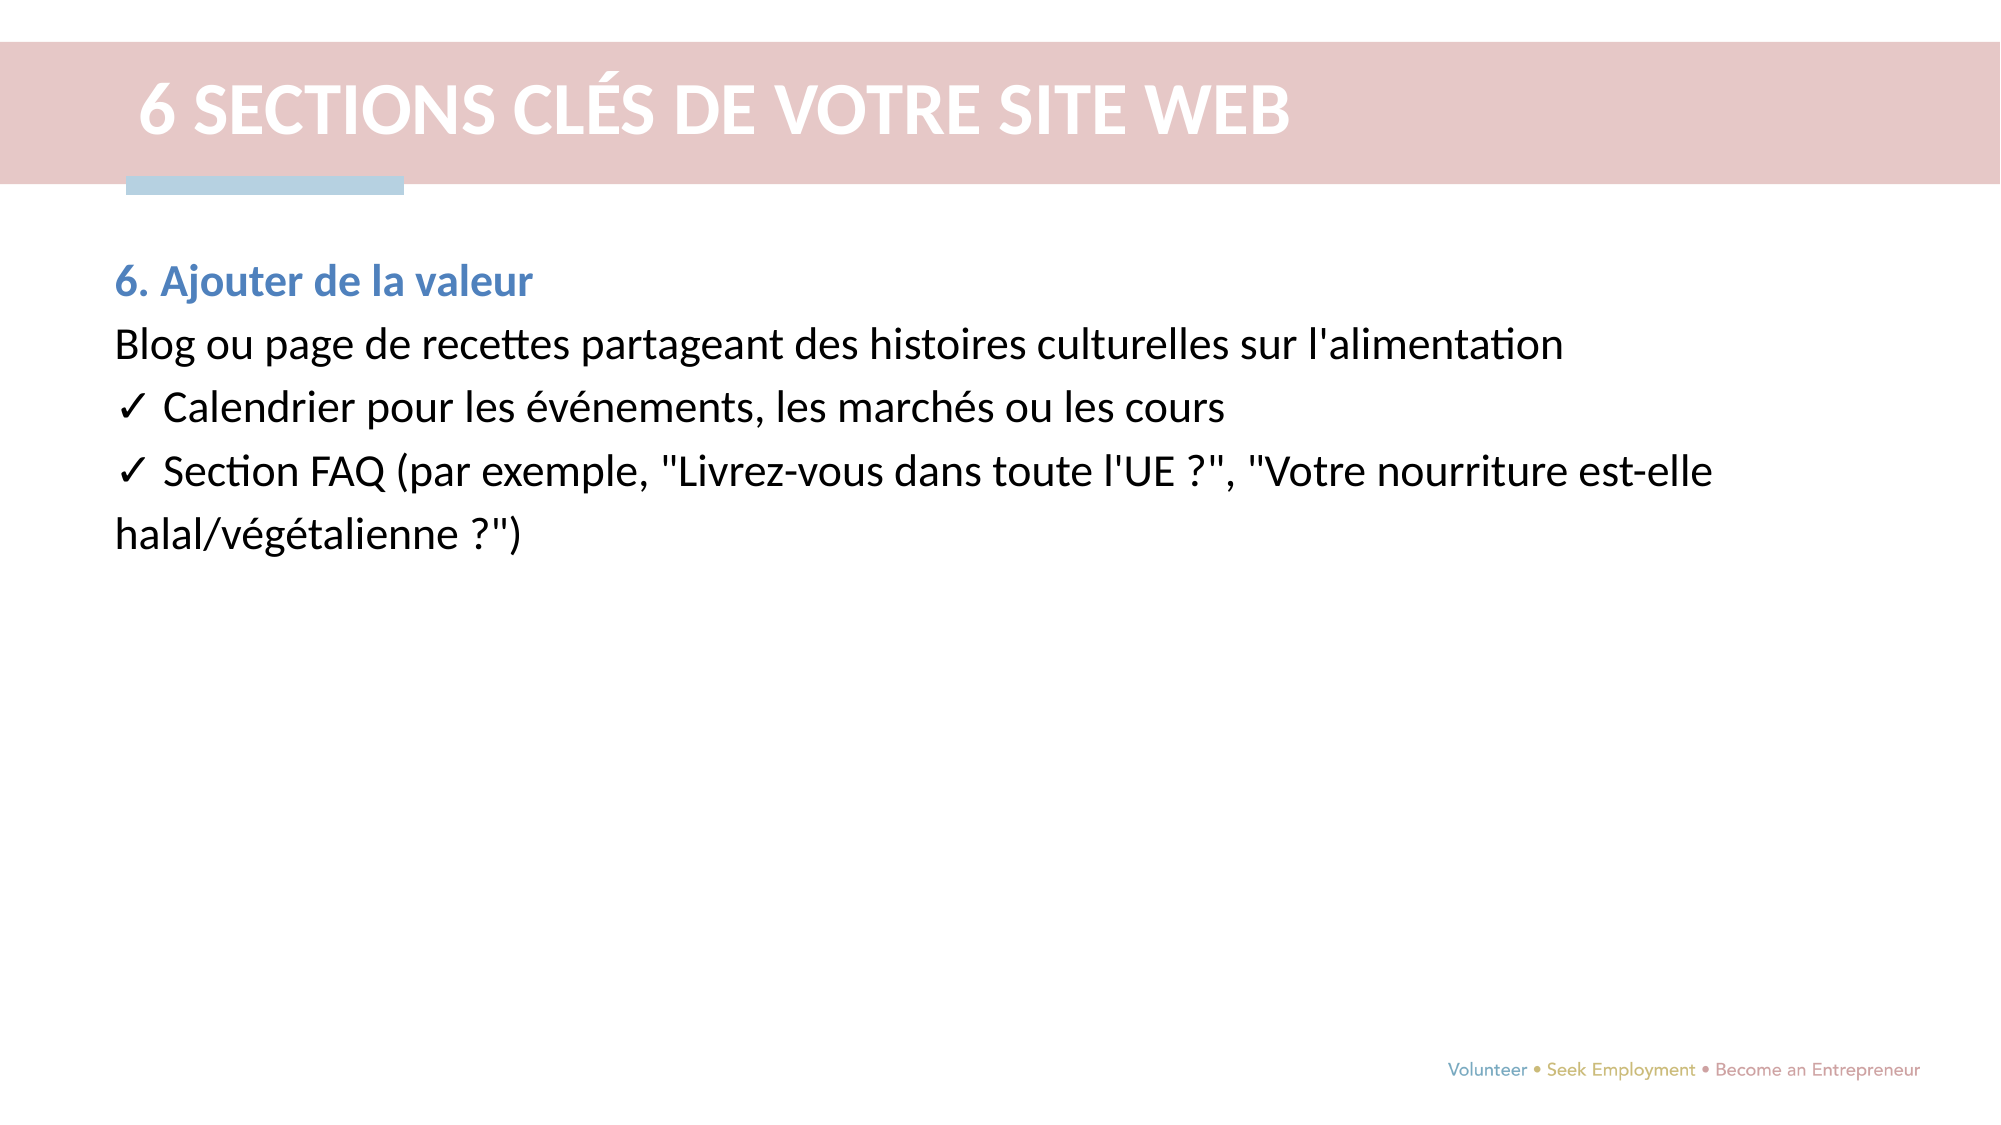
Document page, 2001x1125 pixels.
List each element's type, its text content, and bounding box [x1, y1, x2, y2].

text_box [52, 223, 1869, 699]
picture [1418, 1046, 1971, 1103]
text_box 6. Ajouter de la valeur Blog ou page de recettes partageant des histoires culturelles sur l'alimentation ✓ Calendrier pour les événements, les marchés ou les cours ✓ Section FAQ (par exemple, "Livrez-vous dans toute l'UE ?", "Votre nourriture est-elle halal/végétalienne ?") [99, 235, 1890, 566]
list 6 SECTIONS CLÉS DE VOTRE SITE WEB [123, 51, 1913, 170]
